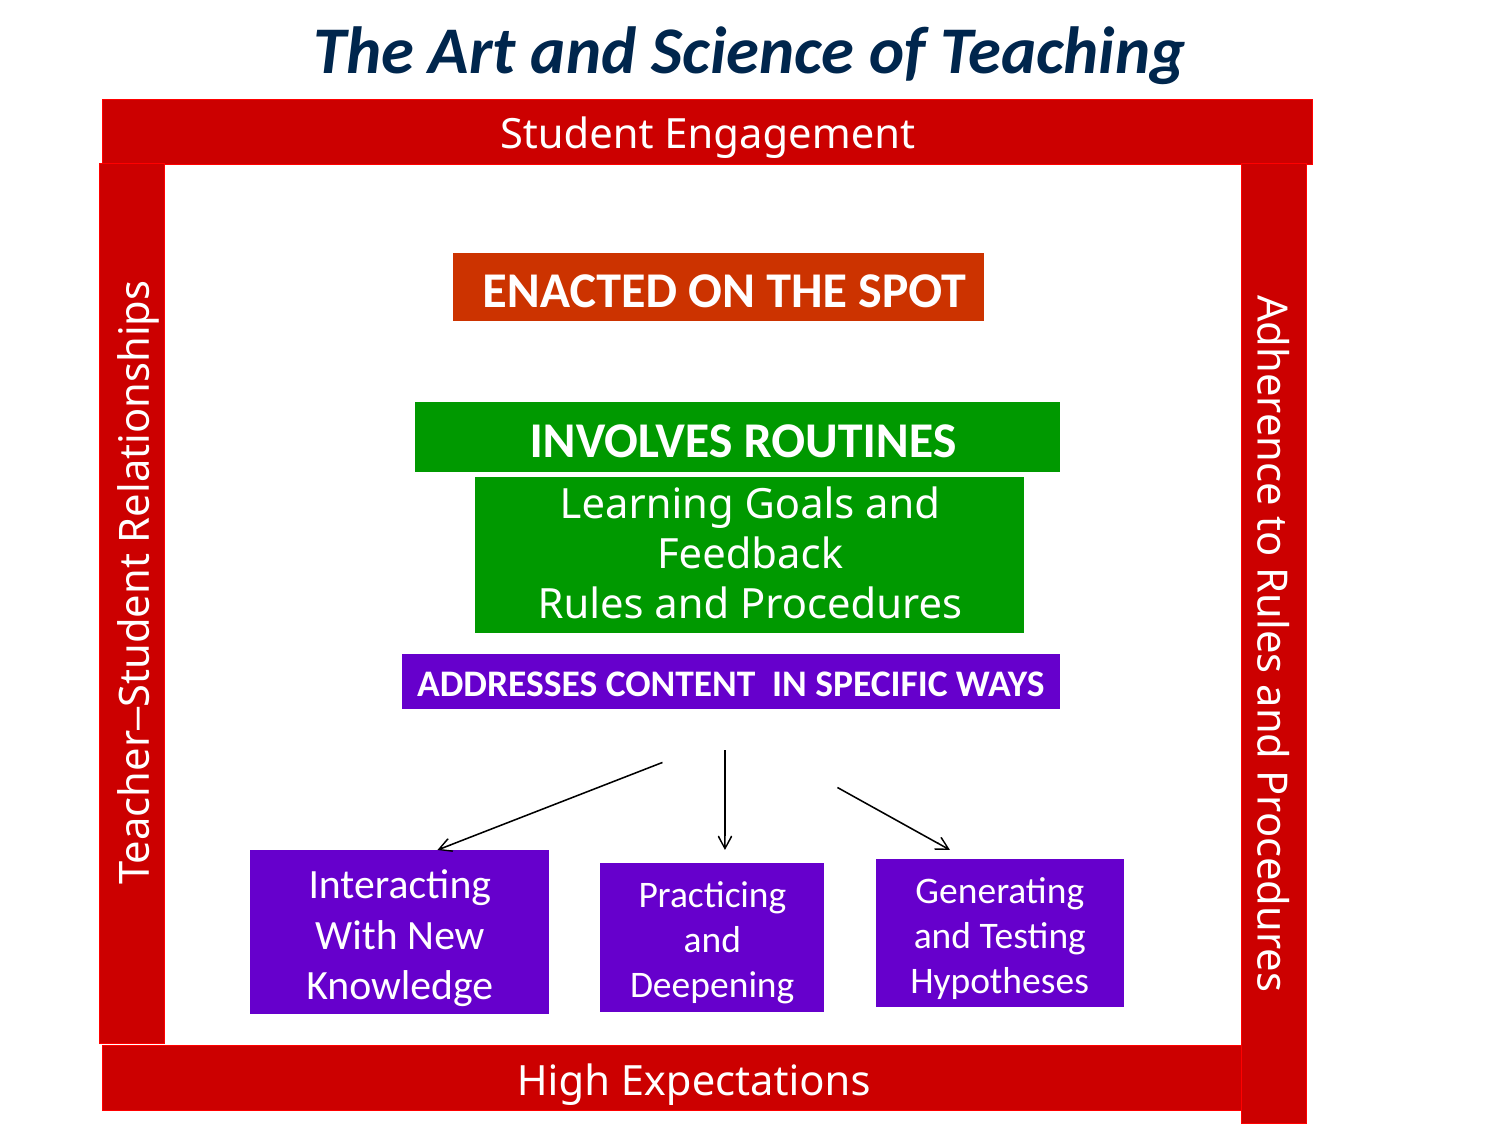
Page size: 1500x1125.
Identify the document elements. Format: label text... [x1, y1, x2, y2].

text_box The Art and Science of Teaching [212, 0, 1288, 98]
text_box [837, 787, 951, 851]
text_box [437, 762, 663, 851]
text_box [99, 99, 1313, 1125]
